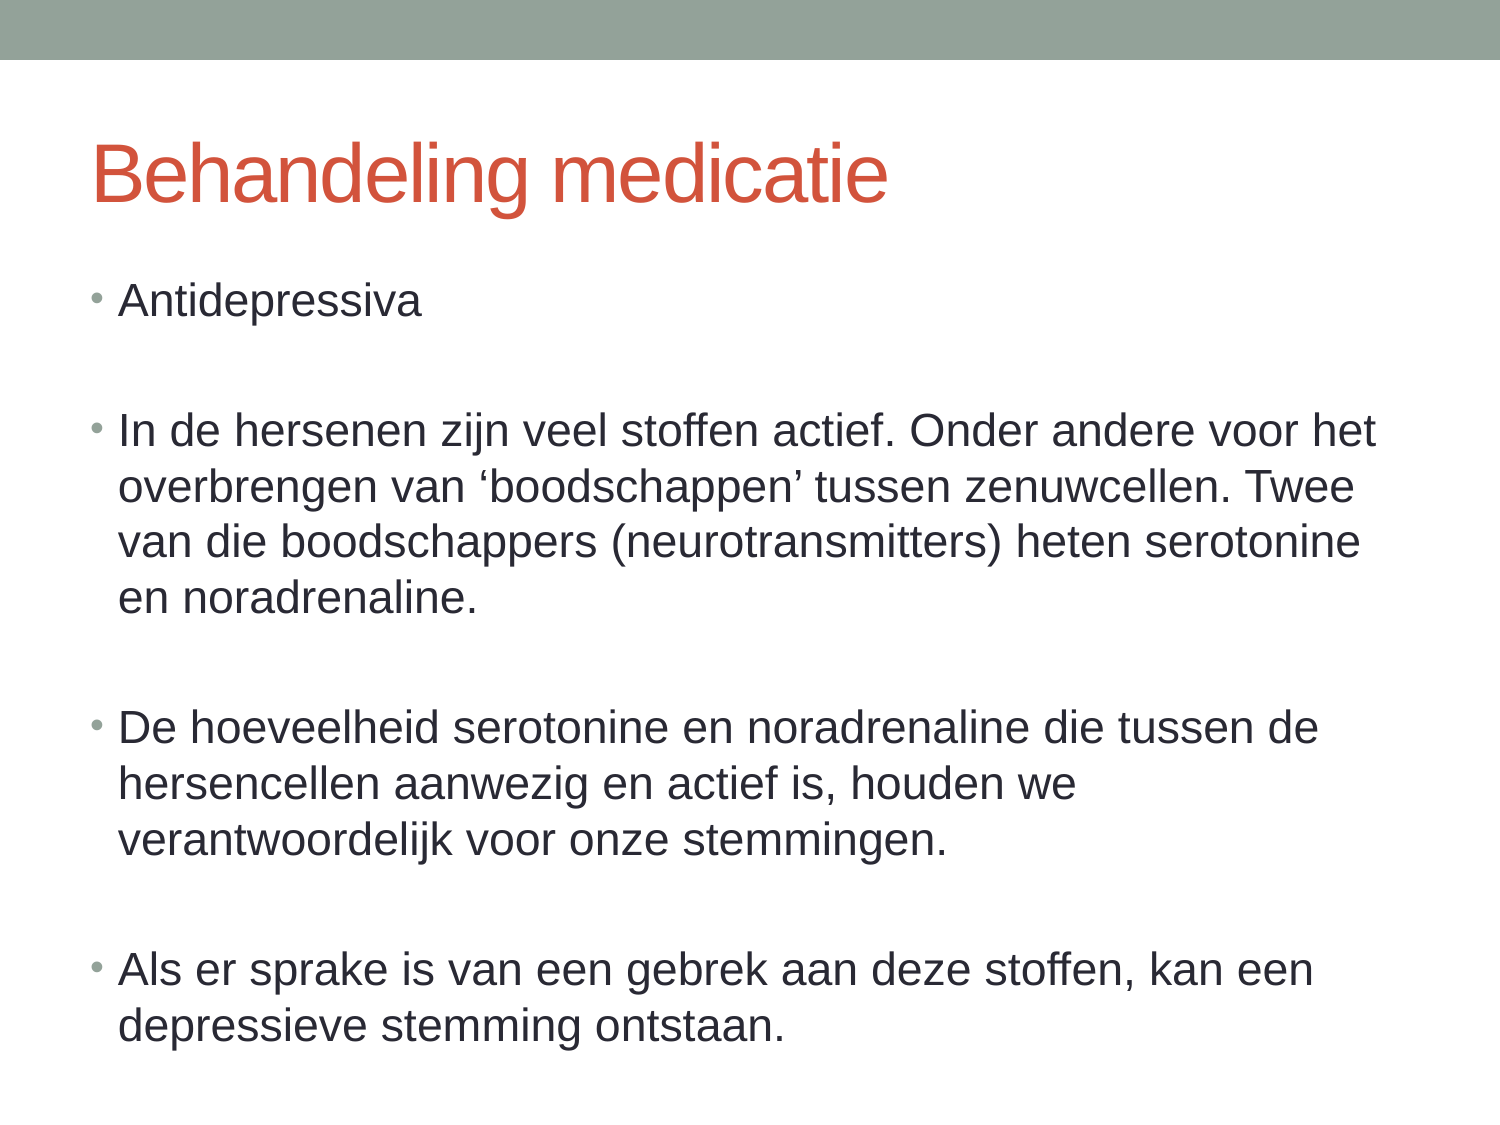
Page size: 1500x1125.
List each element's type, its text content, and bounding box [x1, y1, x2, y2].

title Behandeling medicatie [75, 87, 1425, 250]
list Antidepressiva In de hersenen zijn veel stoffen actief. Onder andere voor het overbrengen van ‘boodschappen’ tussen zenuwcellen. Twee van die boodschappers (neurotransmitters) heten serotonine en noradrenaline. De hoeveelheid serotonine en noradrenaline die tussen de hersencellen aanwezig en actief is, houden we verantwoordelijk voor onze stemmingen. Als er sprake is van een gebrek aan deze stoffen, kan een depressieve stemming ontstaan. [75, 262, 1425, 1063]
